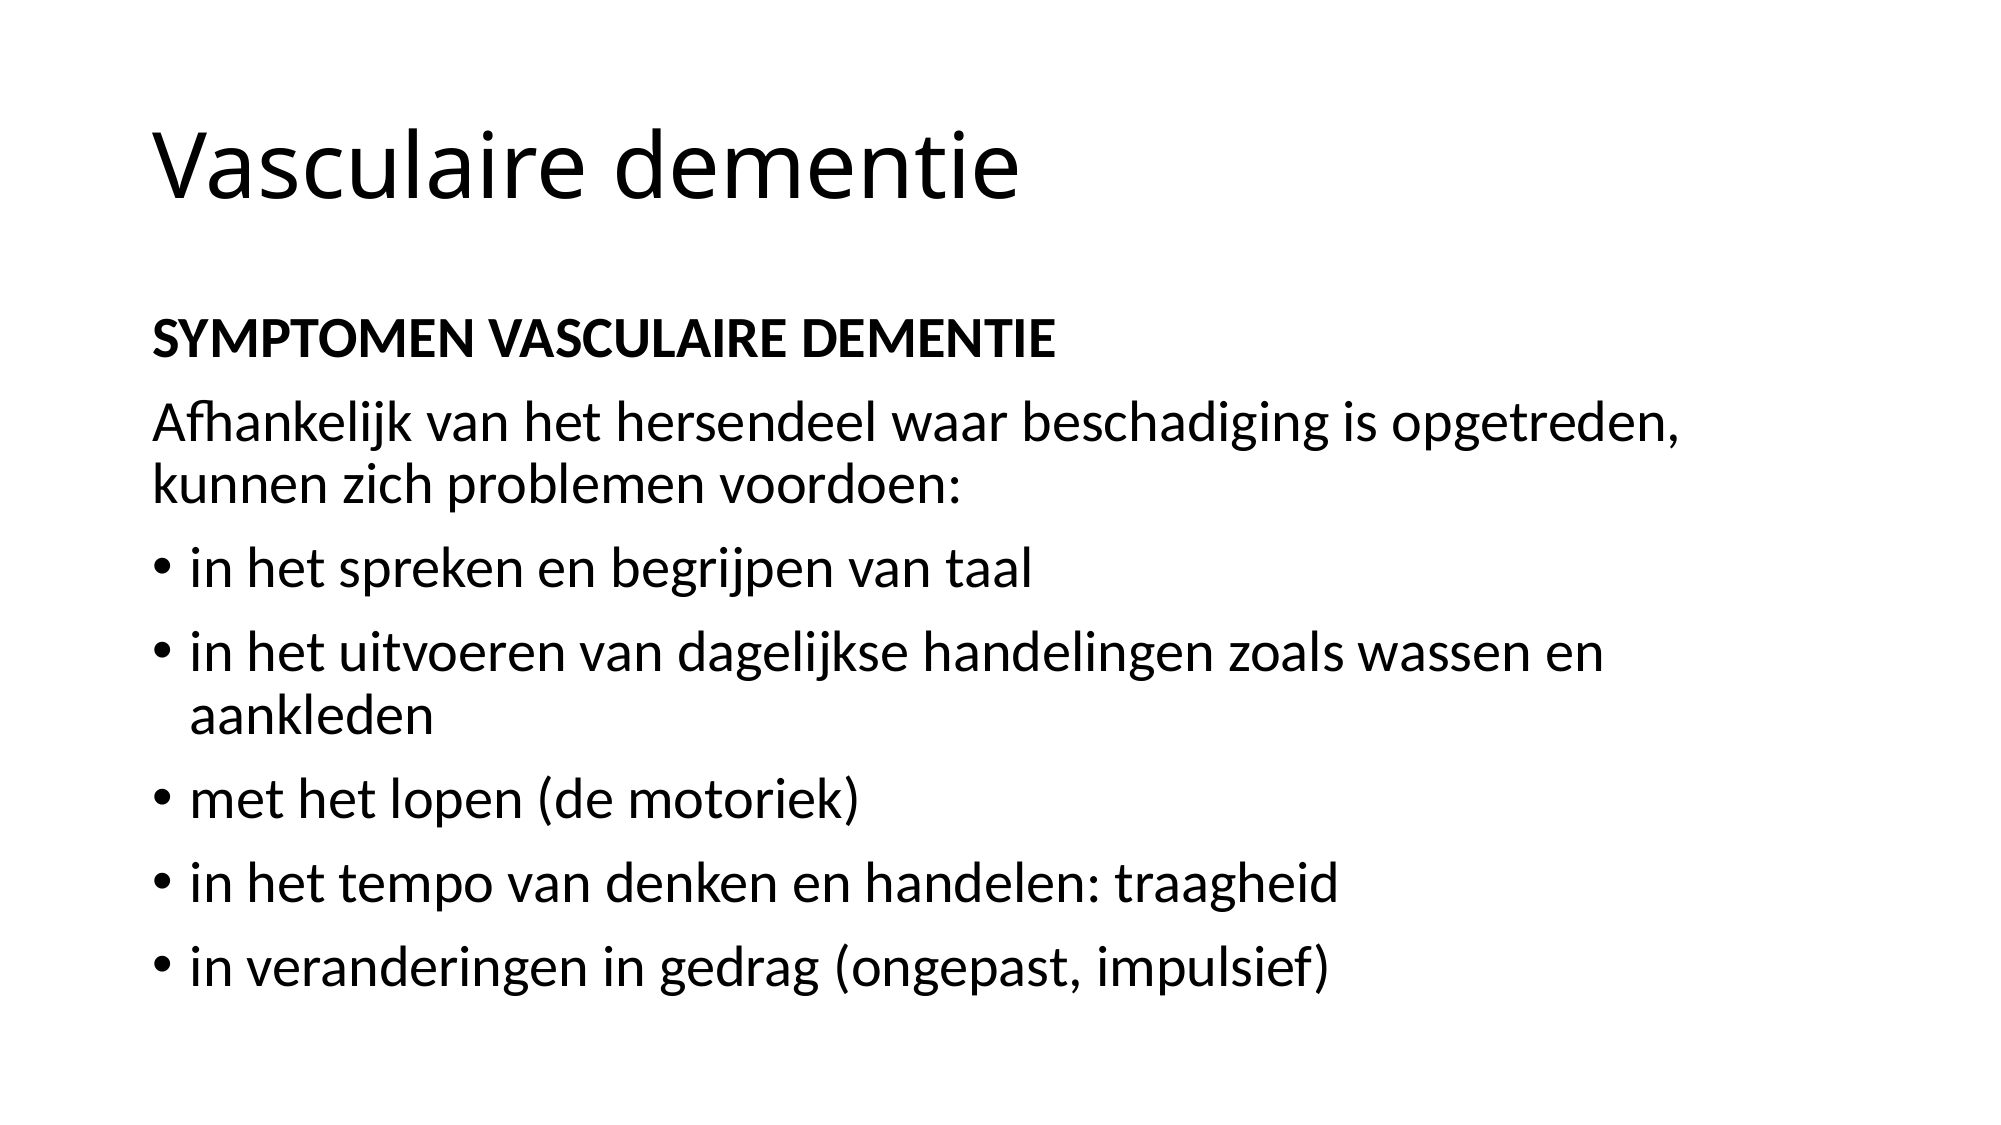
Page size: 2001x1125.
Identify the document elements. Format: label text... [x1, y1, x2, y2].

list SYMPTOMEN VASCULAIRE DEMENTIE Afhankelijk van het hersendeel waar beschadiging is opgetreden, kunnen zich problemen voordoen: in het spreken en begrijpen van taal in het uitvoeren van dagelijkse handelingen zoals wassen en aankleden met het lopen (de motoriek) in het tempo van denken en handelen: traagheid in veranderingen in gedrag (ongepast, impulsief) [137, 299, 1863, 1014]
title Vasculaire dementie [137, 59, 1863, 278]
